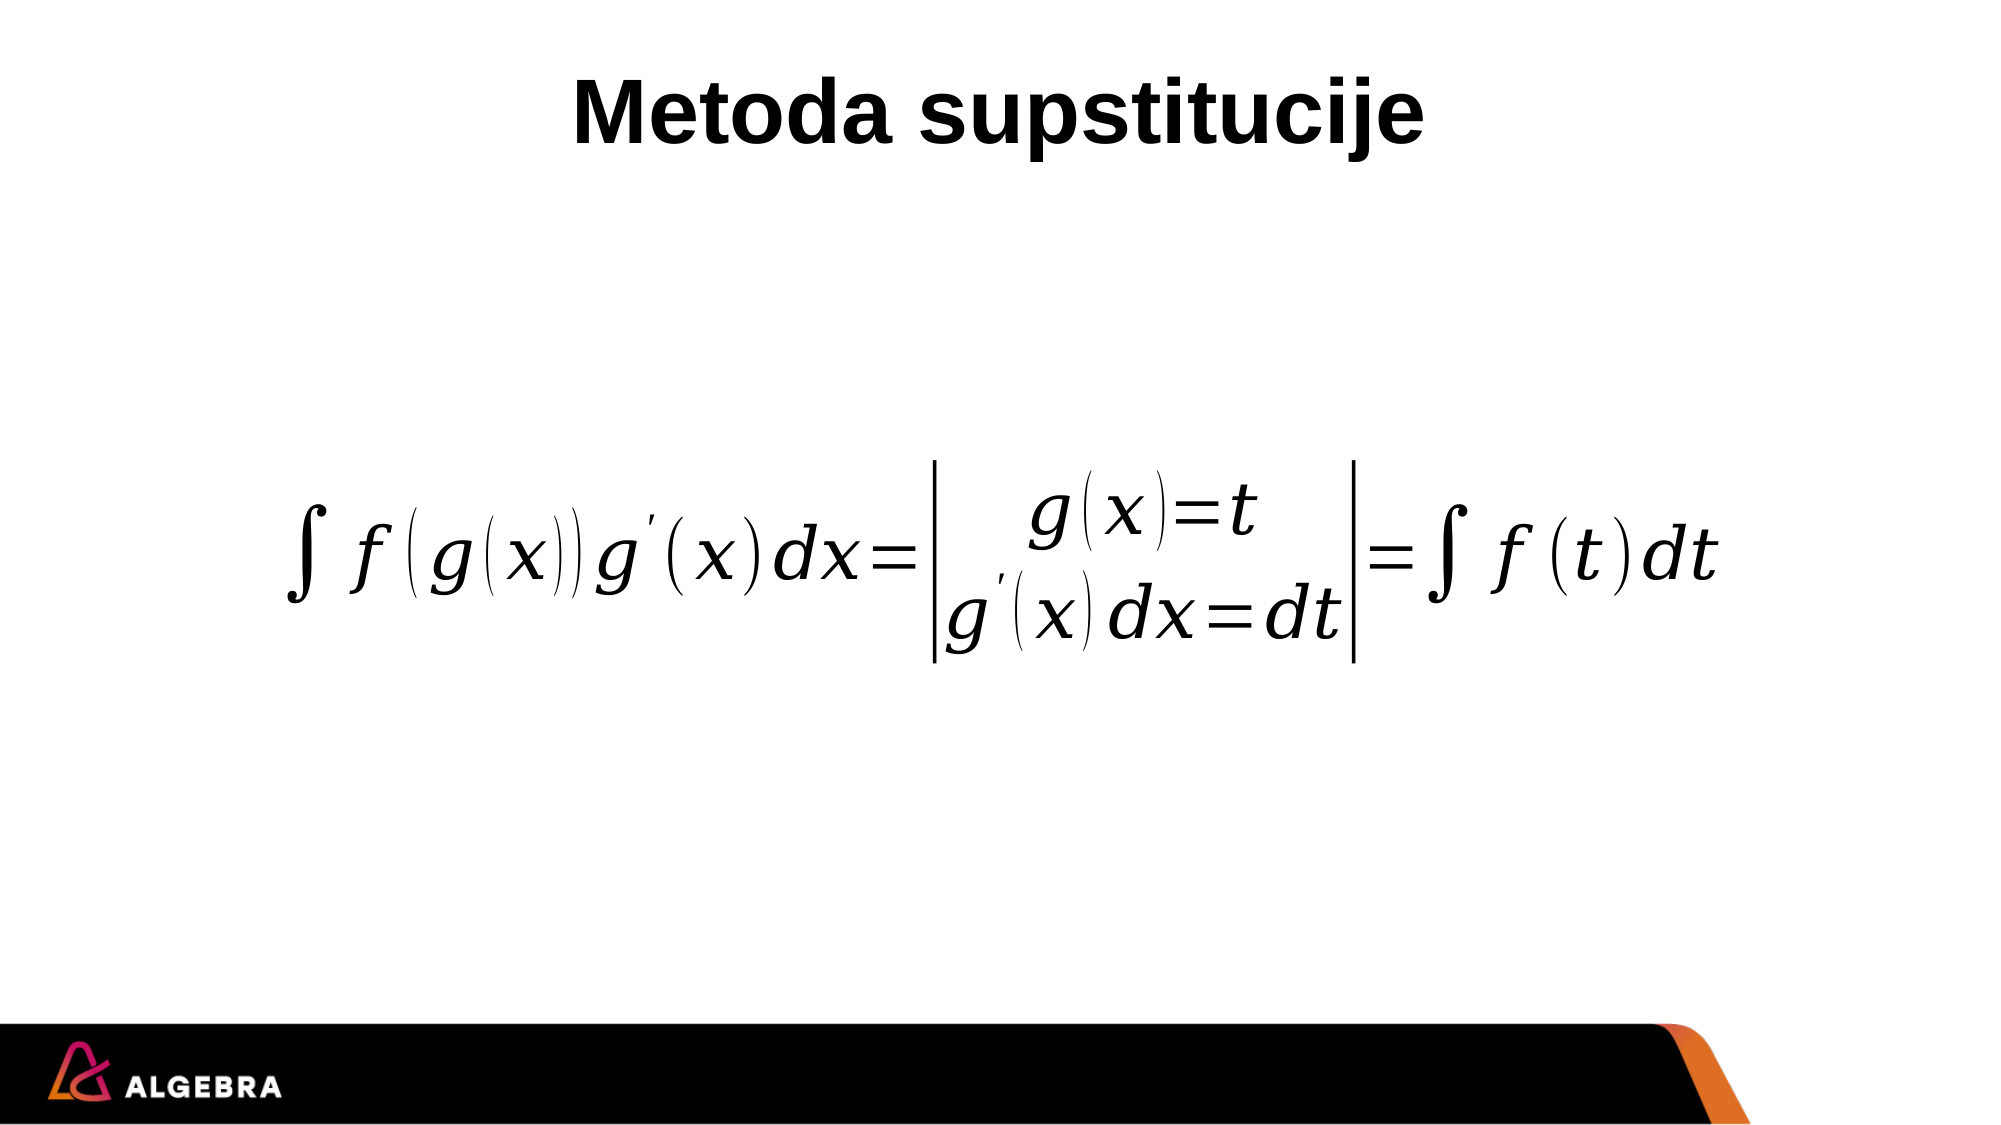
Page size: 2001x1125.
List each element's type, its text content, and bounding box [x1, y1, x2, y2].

title Metoda supstitucije [137, 4, 1863, 223]
picture [0, 1023, 1958, 1125]
